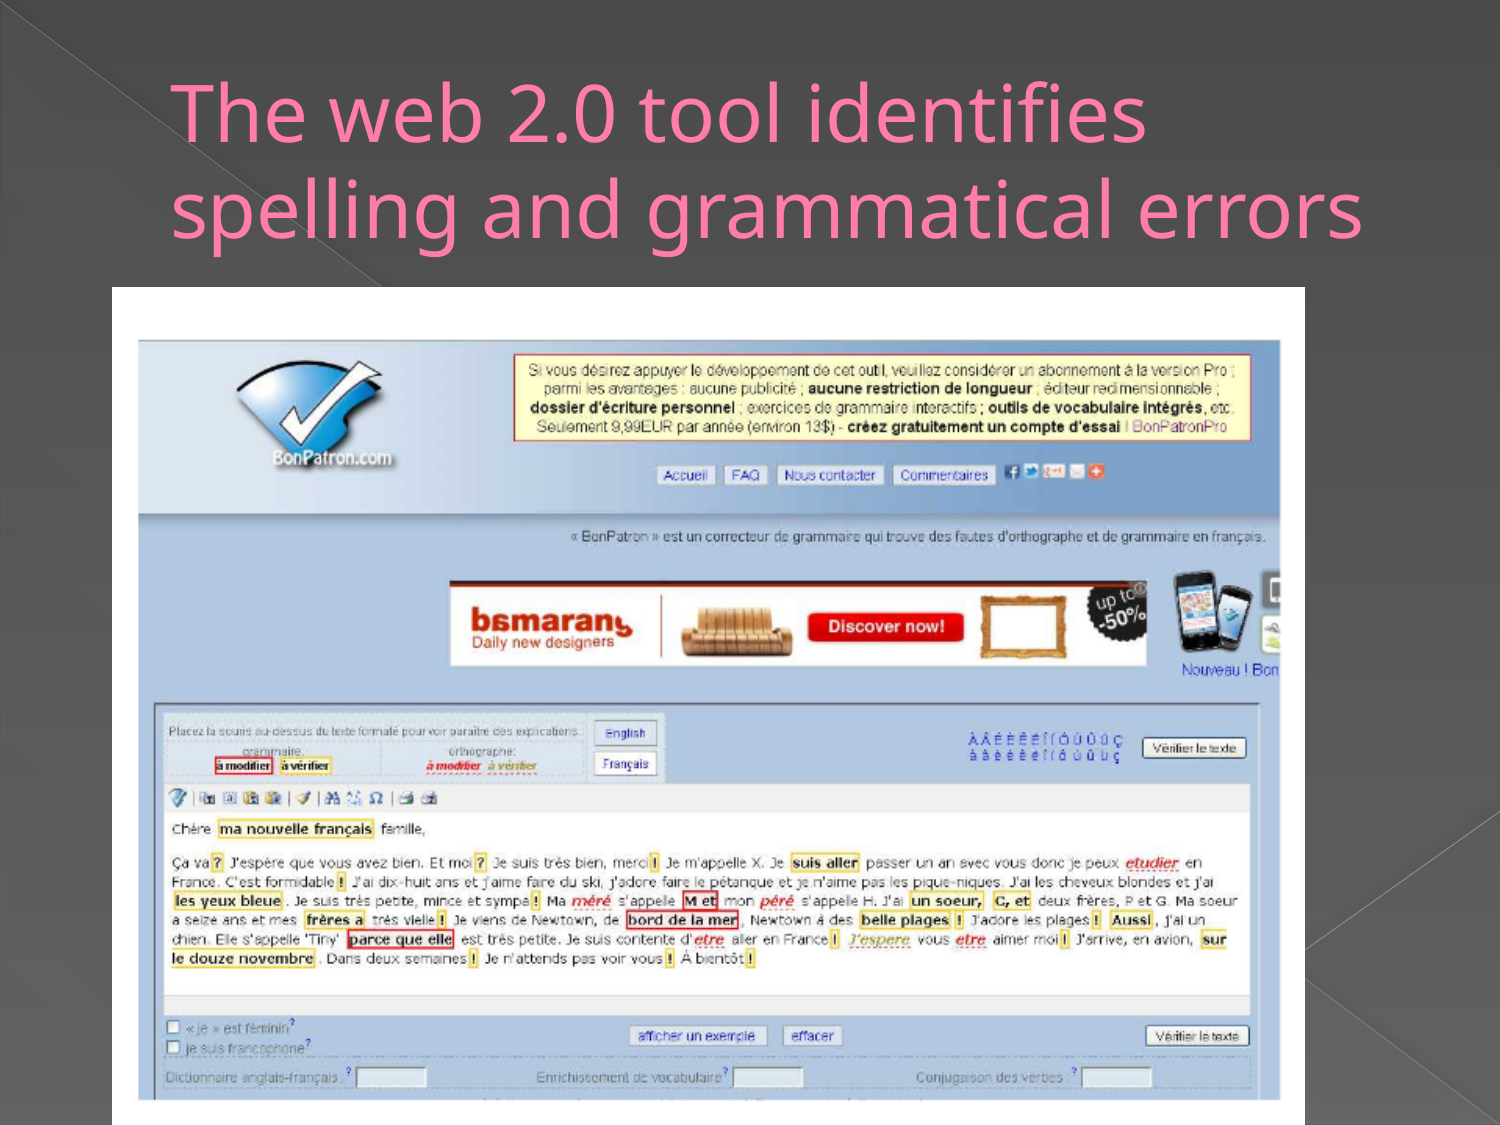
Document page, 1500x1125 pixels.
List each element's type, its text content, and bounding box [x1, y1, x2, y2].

title The web 2.0 tool identifies spelling and grammatical errors [75, 43, 1425, 274]
picture [111, 287, 1305, 1125]
